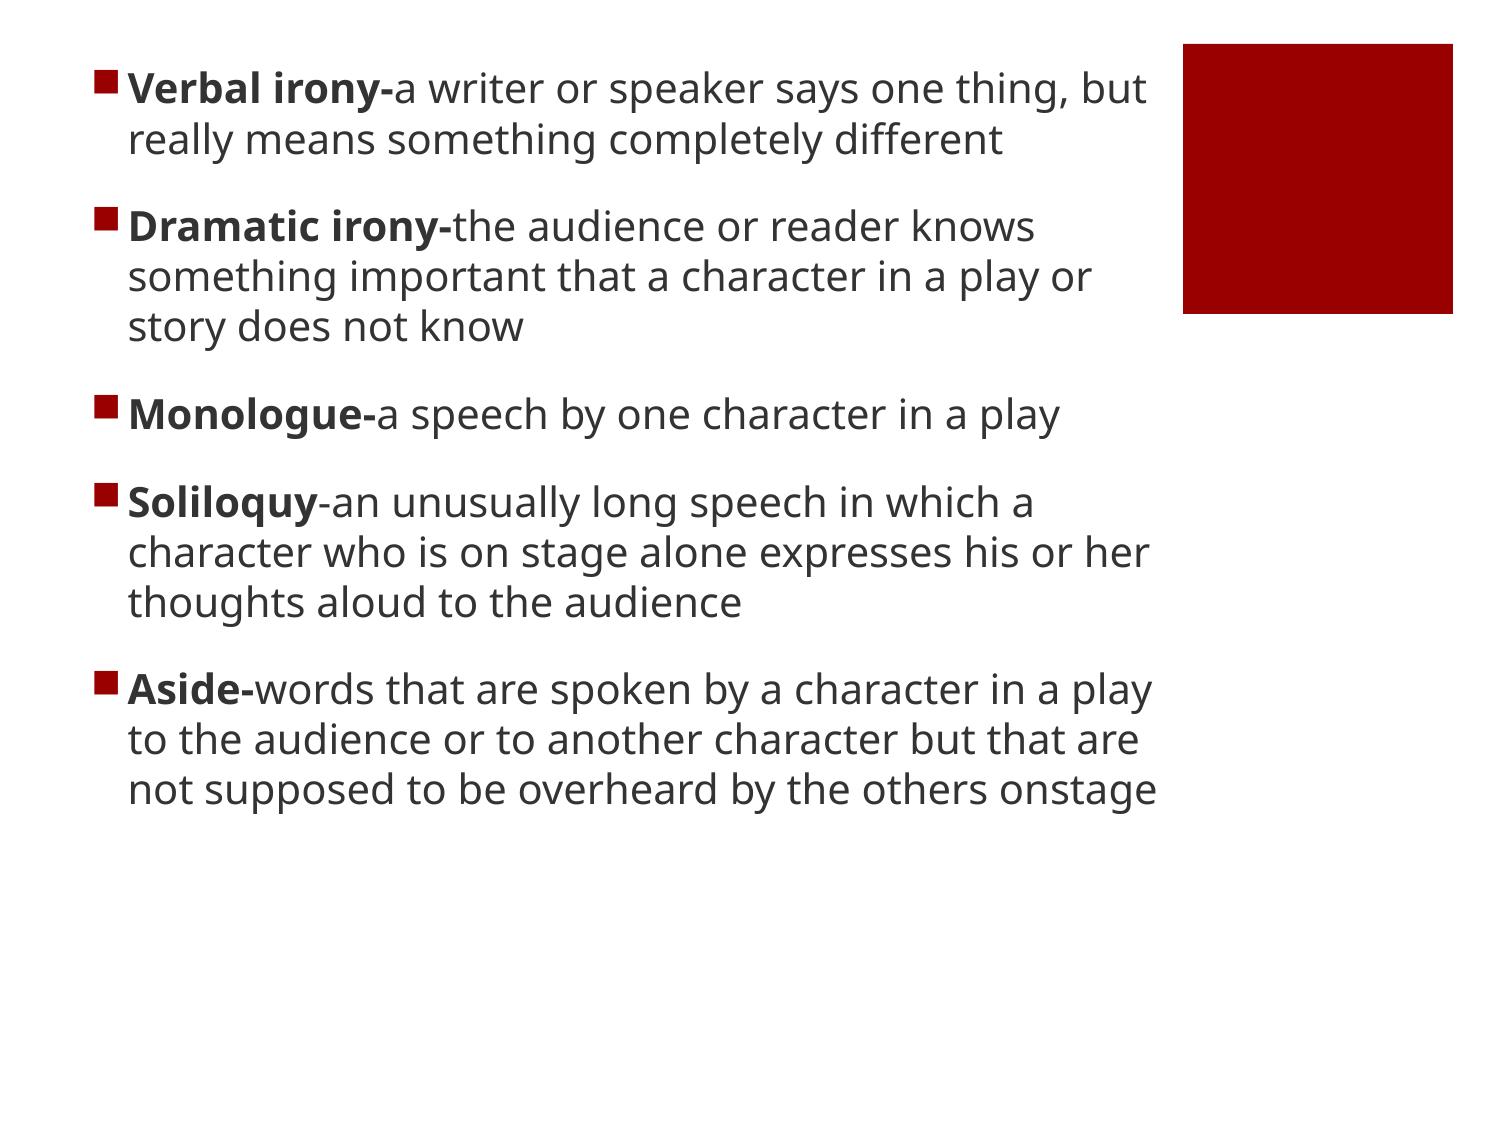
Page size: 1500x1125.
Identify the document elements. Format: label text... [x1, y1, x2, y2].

list Verbal irony-a writer or speaker says one thing, but really means something completely different Dramatic irony-the audience or reader knows something important that a character in a play or story does not know Monologue-a speech by one character in a play Soliloquy-an unusually long speech in which a character who is on stage alone expresses his or her thoughts aloud to the audience Aside-words that are spoken by a character in a play to the audience or to another character but that are not supposed to be overheard by the others onstage [75, 54, 1195, 1005]
